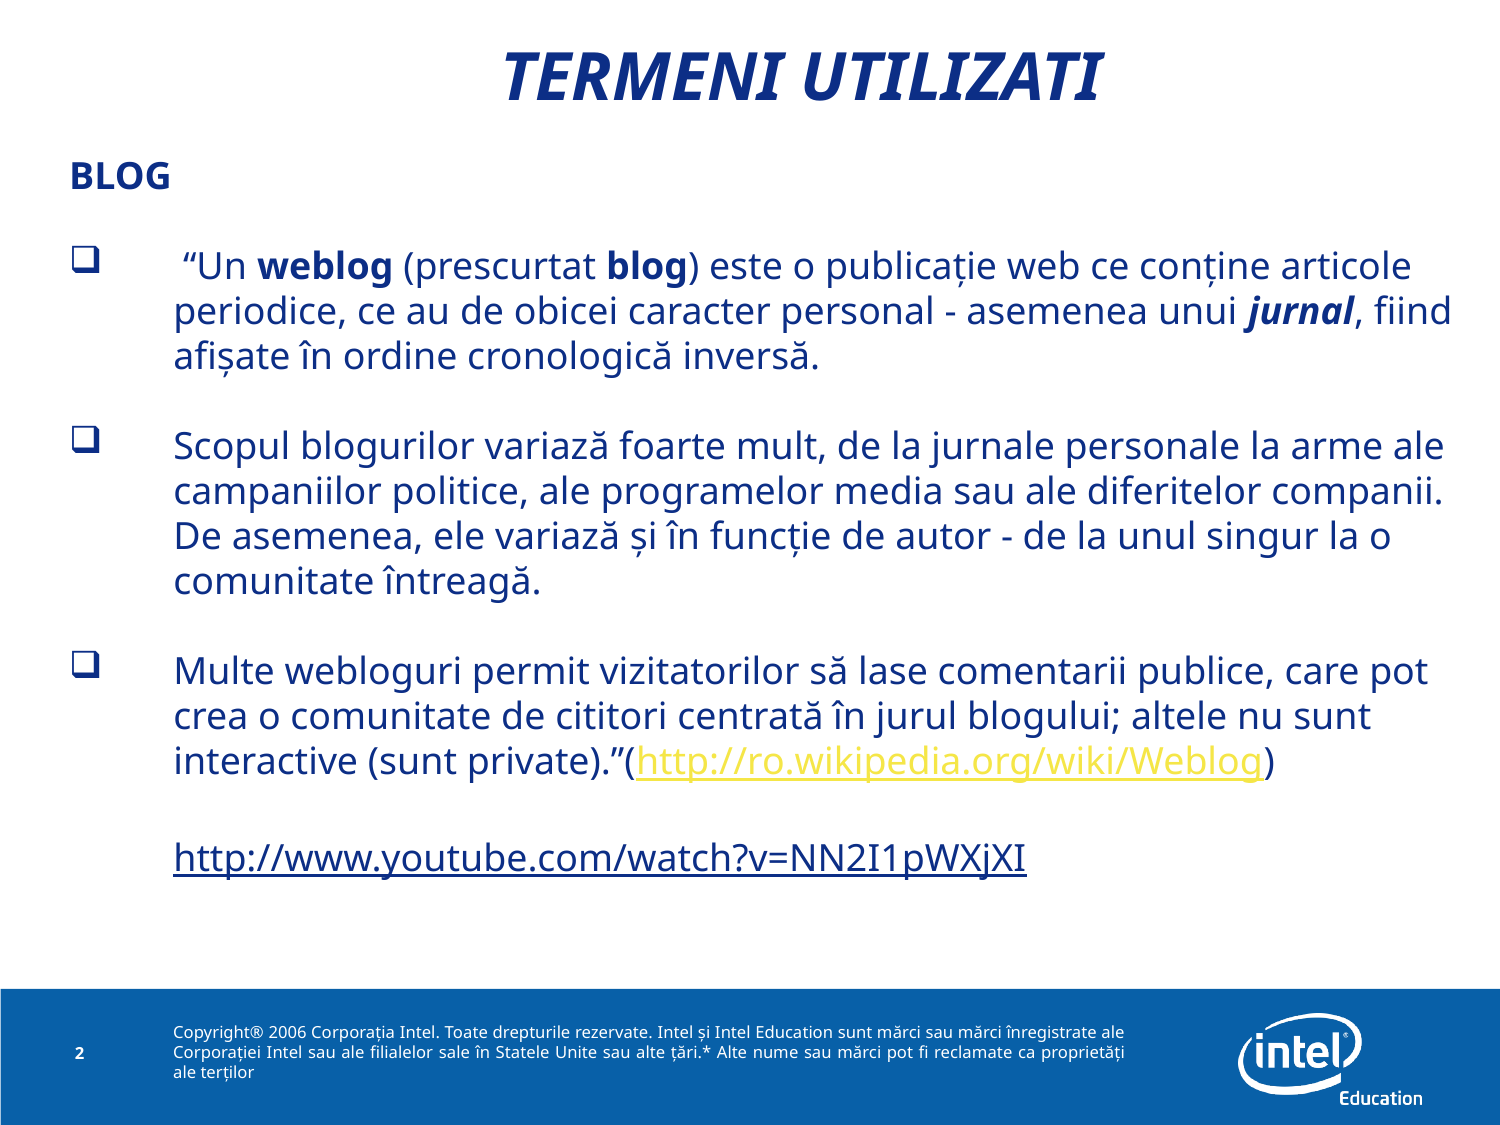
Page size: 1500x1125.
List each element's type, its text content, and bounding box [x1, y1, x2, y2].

text_box TERMENI UTILIZATI [0, 26, 1453, 122]
text_box BLOG “Un weblog (prescurtat blog) este o publicaţie web ce conţine articole periodice, ce au de obicei caracter personal - asemenea unui jurnal, fiind afişate în ordine cronologică inversă. Scopul blogurilor variază foarte mult, de la jurnale personale la arme ale campaniilor politice, ale programelor media sau ale diferitelor companii. De asemenea, ele variază şi în funcţie de autor - de la unul singur la o comunitate întreagă. Multe webloguri permit vizitatorilor să lase comentarii publice, care pot crea o comunitate de cititori centrată în jurul blogului; altele nu sunt interactive (sunt private).”(http://ro.wikipedia.org/wiki/Weblog) http://www.youtube.com/watch?v=NN2I1pWXjXI [25, 145, 1500, 937]
slide_number 2 [74, 1042, 144, 1094]
picture [1238, 1013, 1422, 1105]
